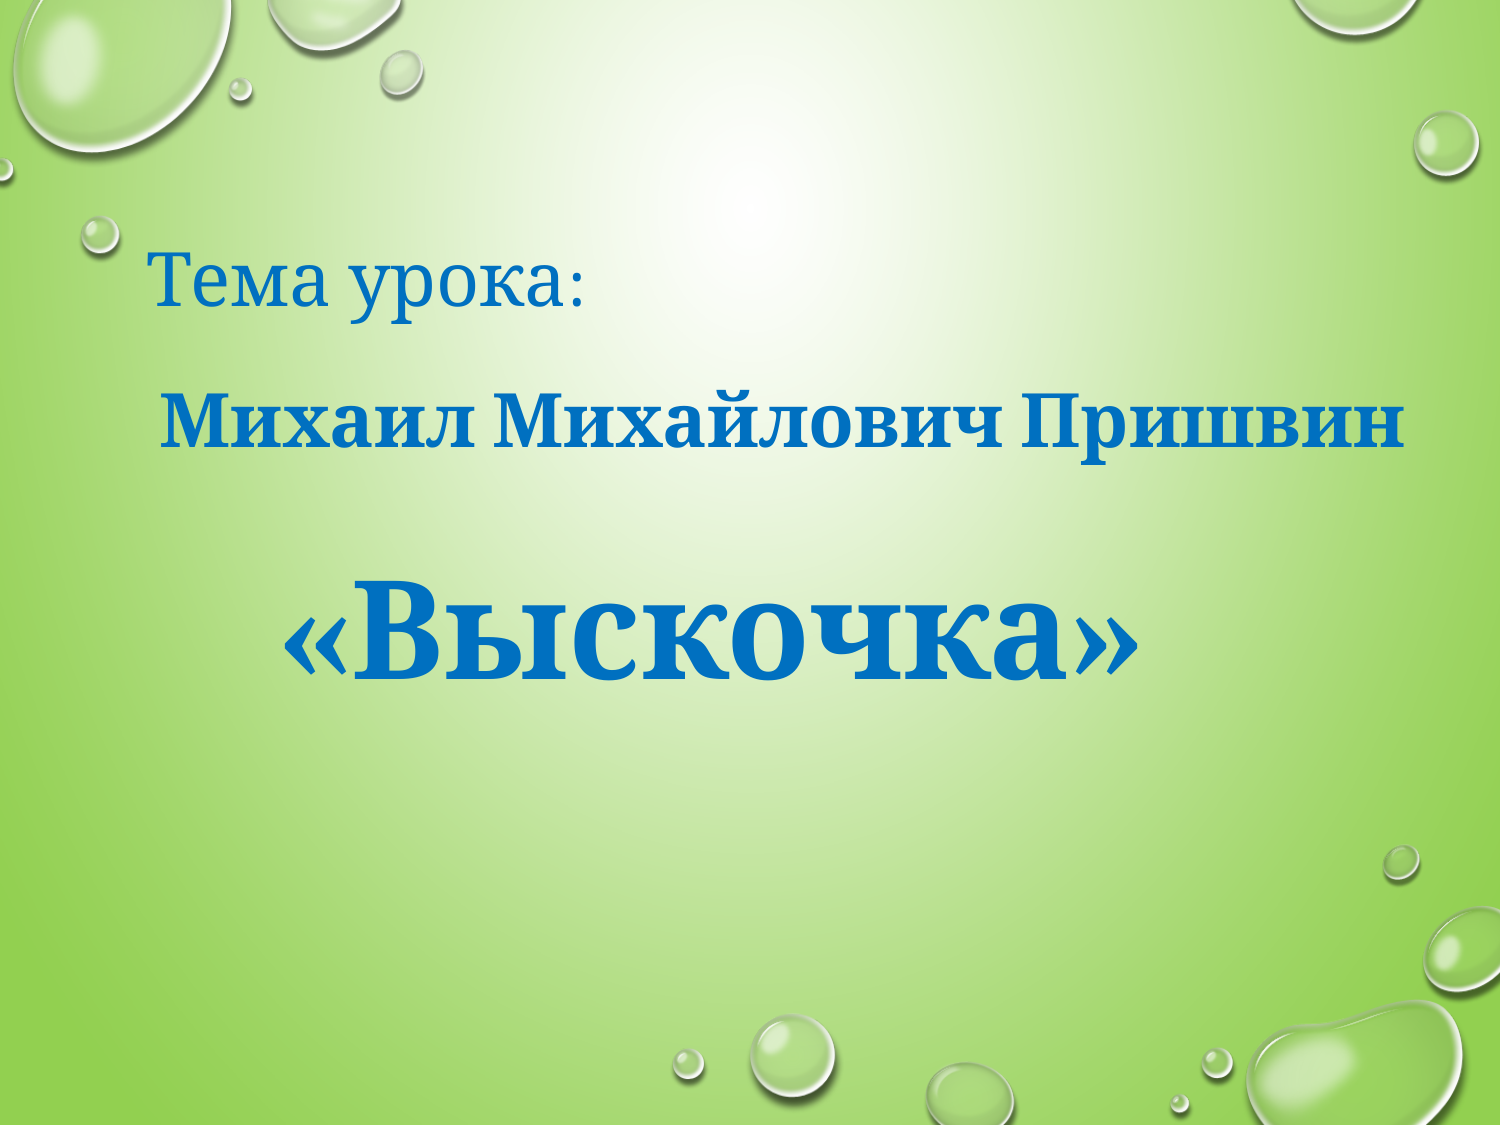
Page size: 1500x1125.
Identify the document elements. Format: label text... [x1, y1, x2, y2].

text_box Тема урока: [131, 223, 834, 329]
text_box «Выскочка» [254, 523, 1160, 715]
text_box Михаил Михайлович Пришвин [144, 359, 1500, 471]
picture [0, 0, 1500, 1125]
